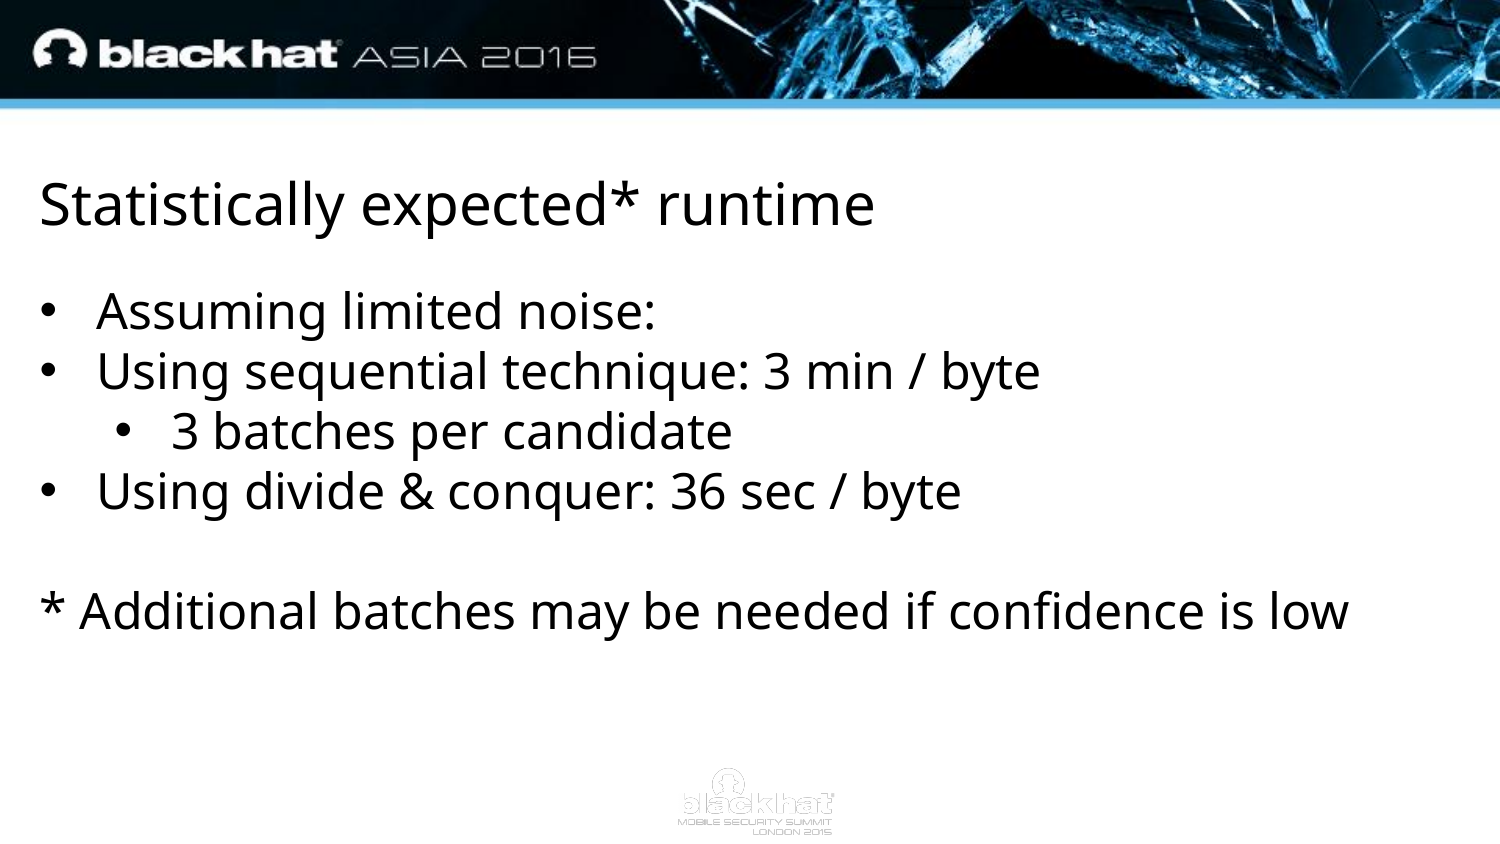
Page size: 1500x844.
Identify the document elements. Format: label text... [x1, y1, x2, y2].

picture [0, 0, 1500, 844]
text_box Assuming limited noise: Using sequential technique: 3 min / byte 3 batches per candidate Using divide & conquer: 36 sec / byte * Additional batches may be needed if confidence is low [24, 271, 1450, 647]
text_box Statistically expected* runtime [24, 159, 1438, 245]
